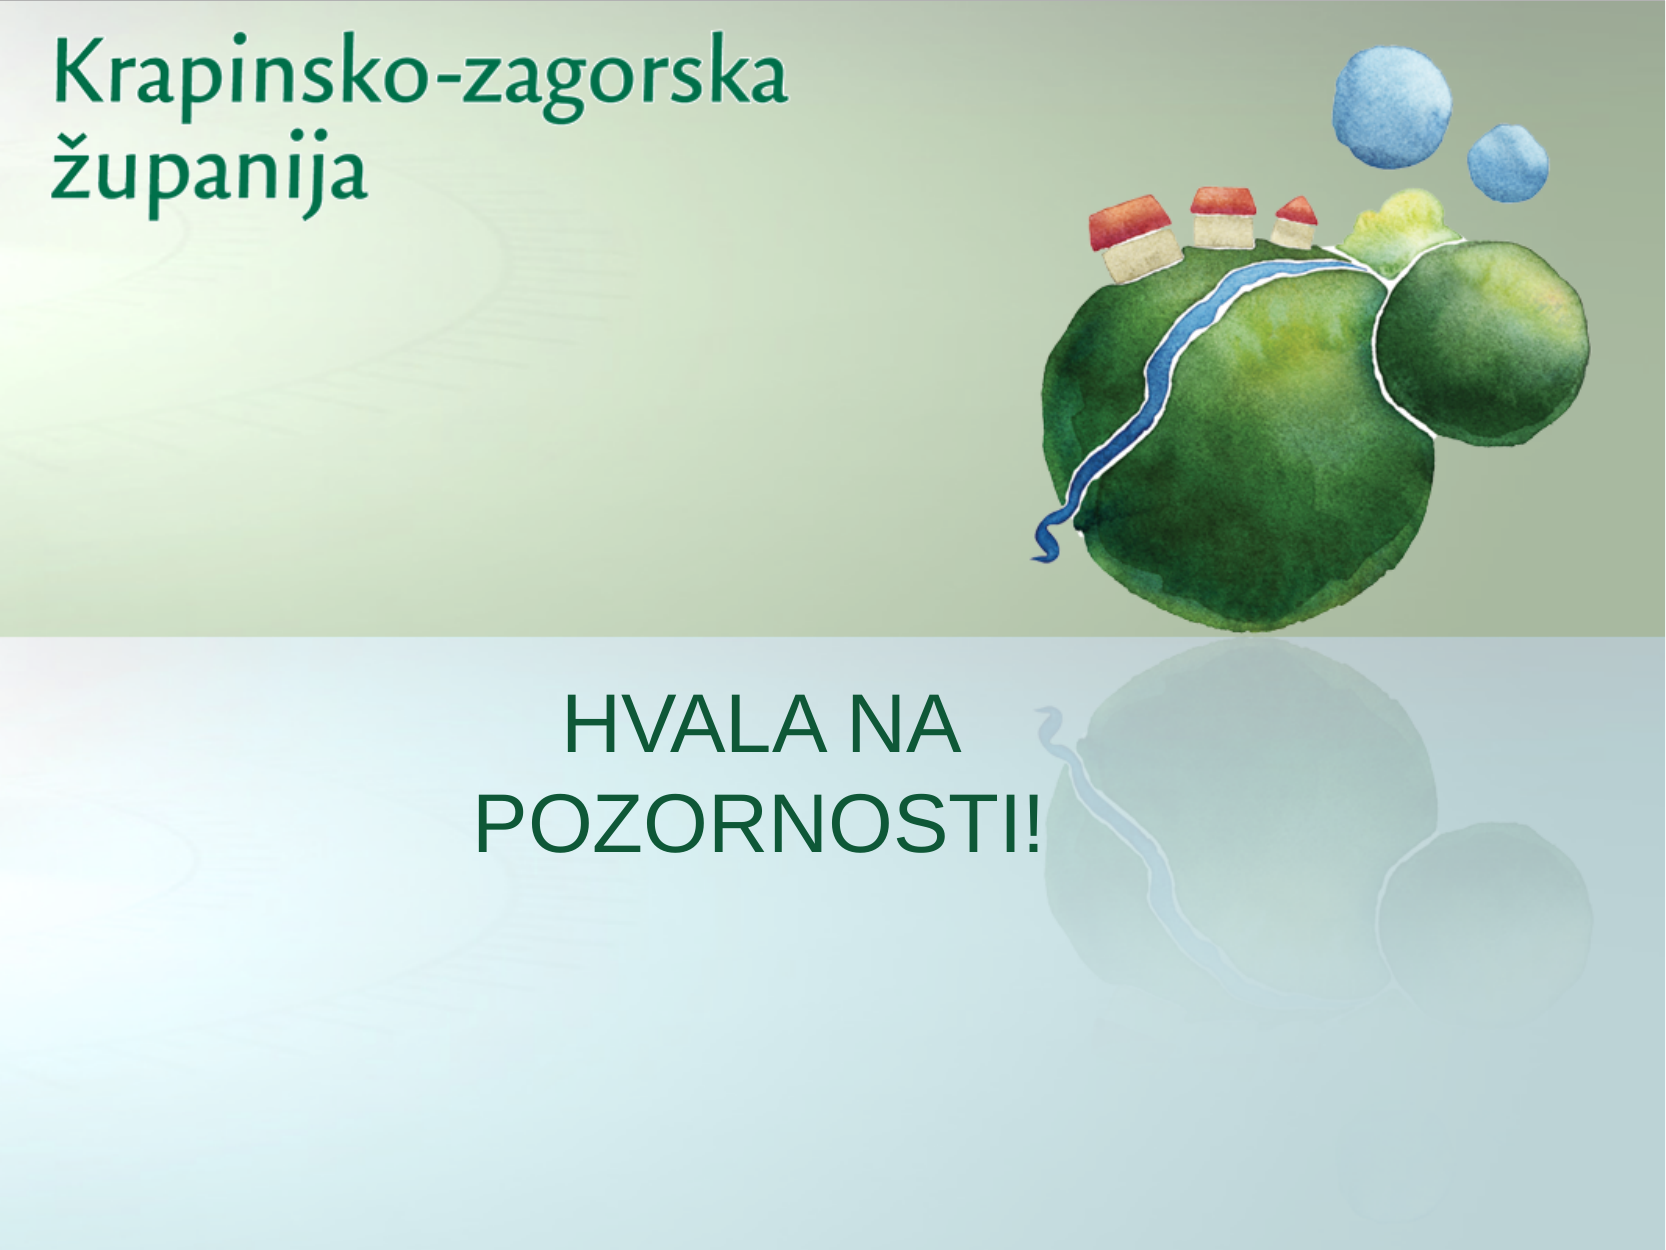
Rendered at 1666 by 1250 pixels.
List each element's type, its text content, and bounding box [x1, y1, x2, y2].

picture [0, 1, 1666, 1250]
title HVALA NA POZORNOSTI! [349, 661, 1170, 814]
